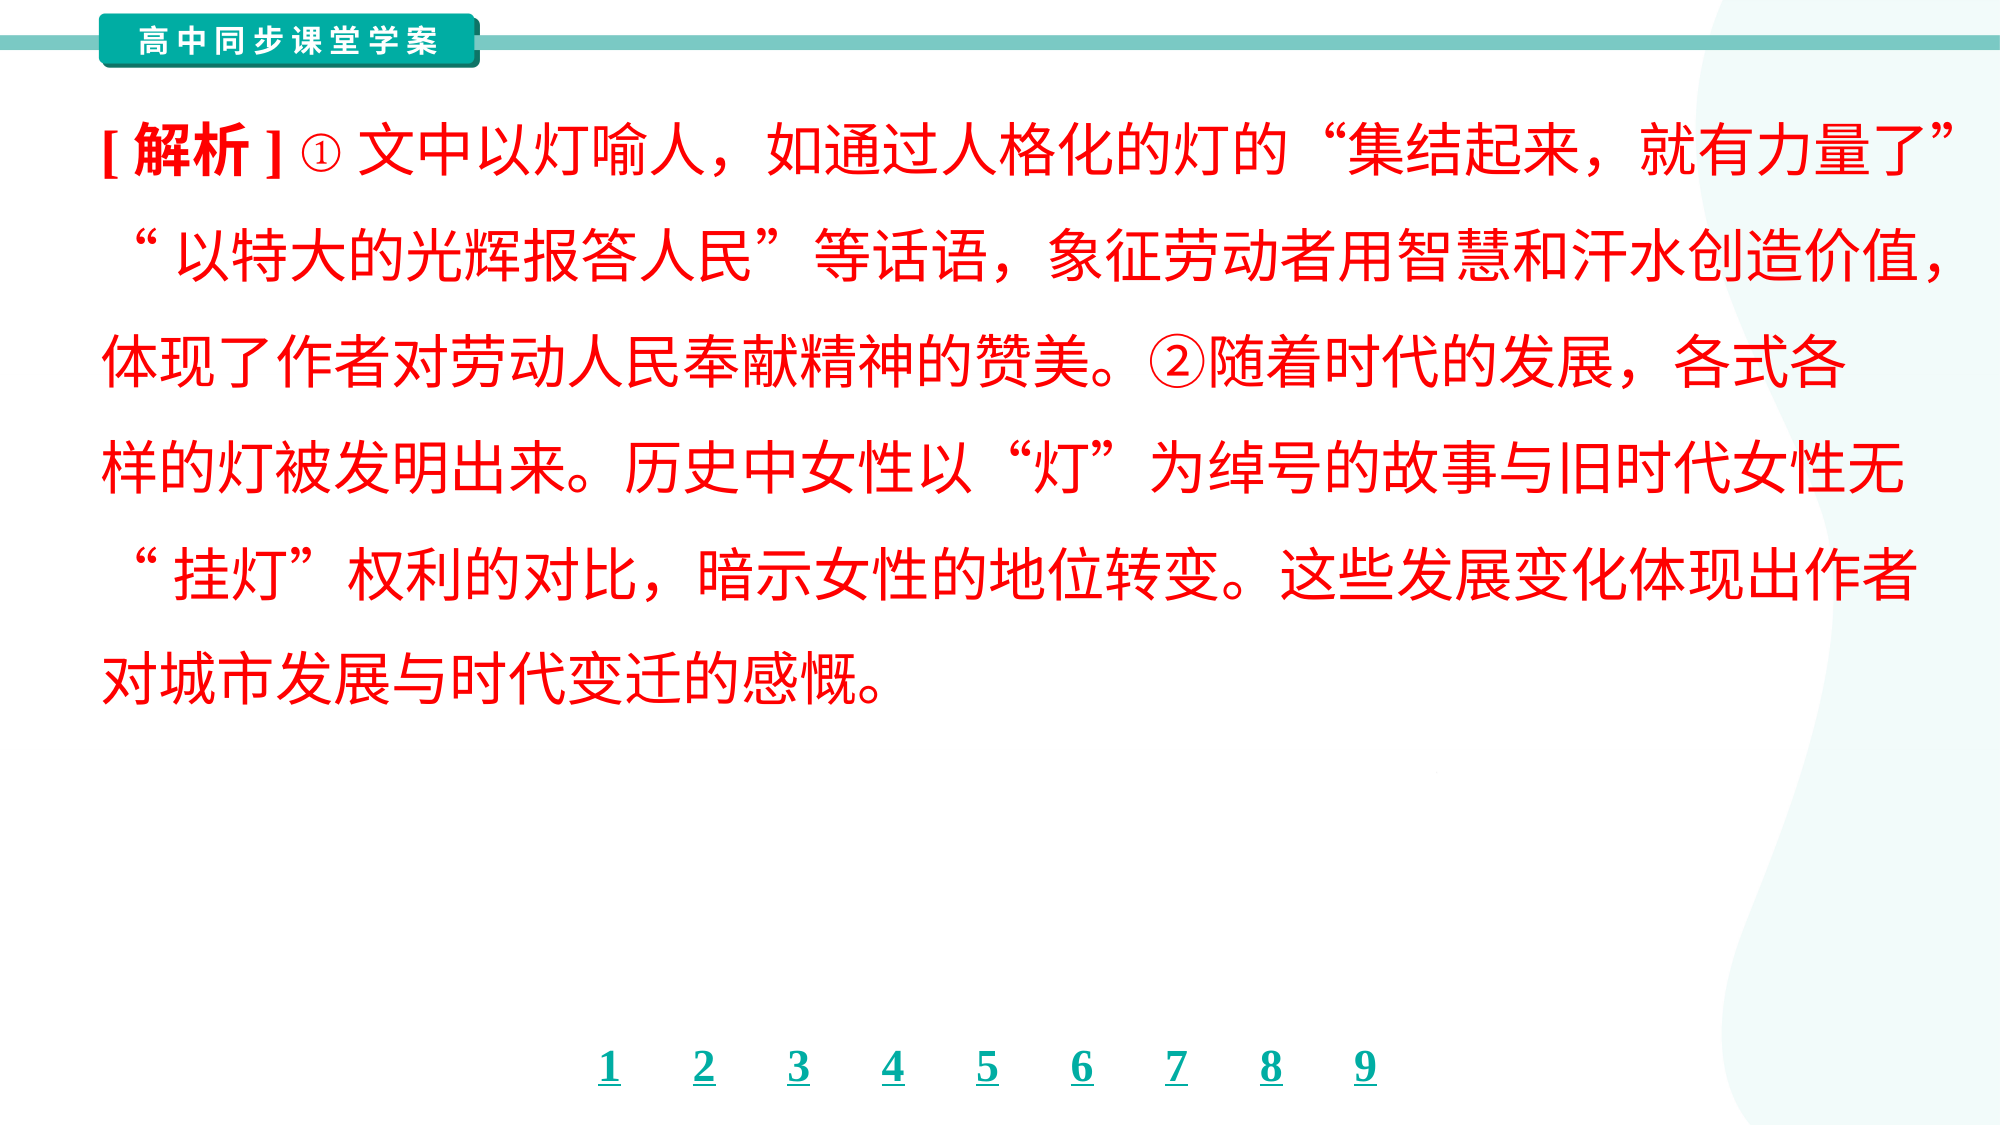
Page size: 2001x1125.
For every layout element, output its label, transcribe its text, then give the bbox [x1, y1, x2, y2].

picture [0, 0, 2000, 1125]
text_box [解析] ①文中以灯喻人，如通过人格化的灯的“集结起来，就有力量了” “以特大的光辉报答人民”等话语，象征劳动者用智慧和汗水创造价值， 体现了作者对劳动人民奉献精神的赞美。②随着时代的发展，各式各 样的灯被发明出来。历史中女性以“灯”为绰号的故事与旧时代女性无 “挂灯”权利的对比，暗示女性的地位转变。这些发展变化体现出作者 对城市发展与时代变迁的感慨。 [100, 76, 1899, 702]
